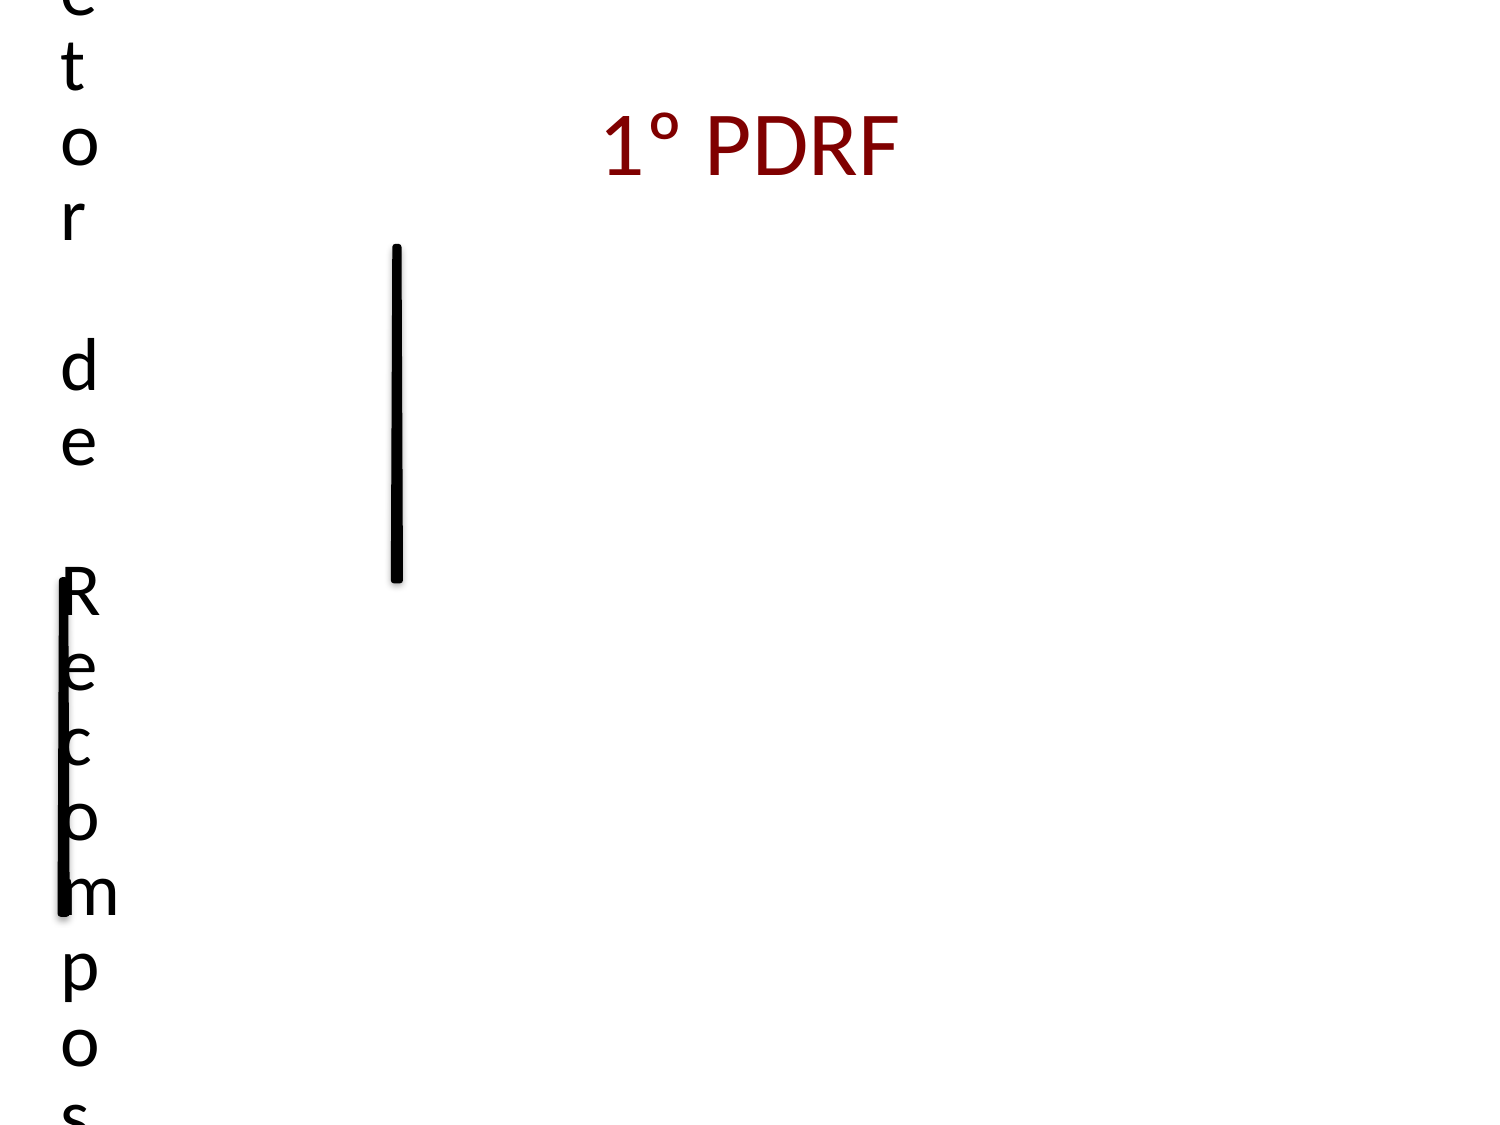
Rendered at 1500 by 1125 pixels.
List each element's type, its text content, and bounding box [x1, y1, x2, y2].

title 1º PDRF [75, 45, 1425, 233]
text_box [230, 300, 1232, 969]
